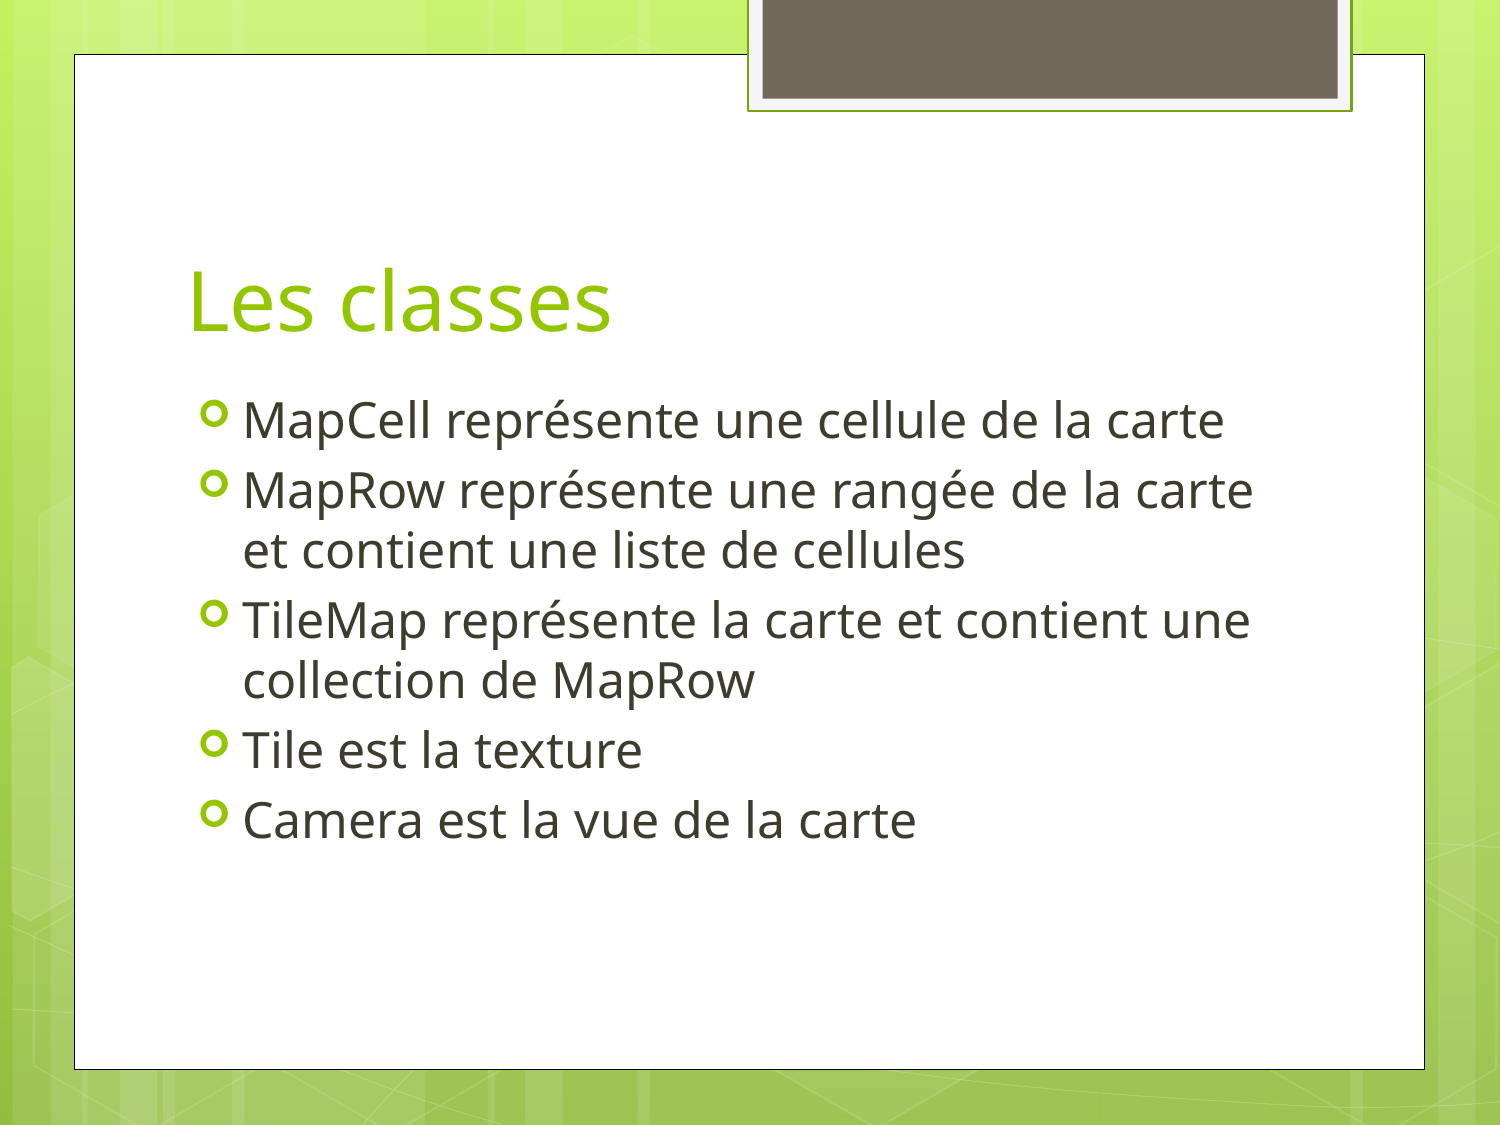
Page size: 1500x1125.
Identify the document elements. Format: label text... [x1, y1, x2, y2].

title Les classes [171, 168, 1324, 357]
list MapCell représente une cellule de la carte MapRow représente une rangée de la carte et contient une liste de cellules TileMap représente la carte et contient une collection de MapRow Tile est la texture Camera est la vue de la carte [171, 381, 1283, 957]
